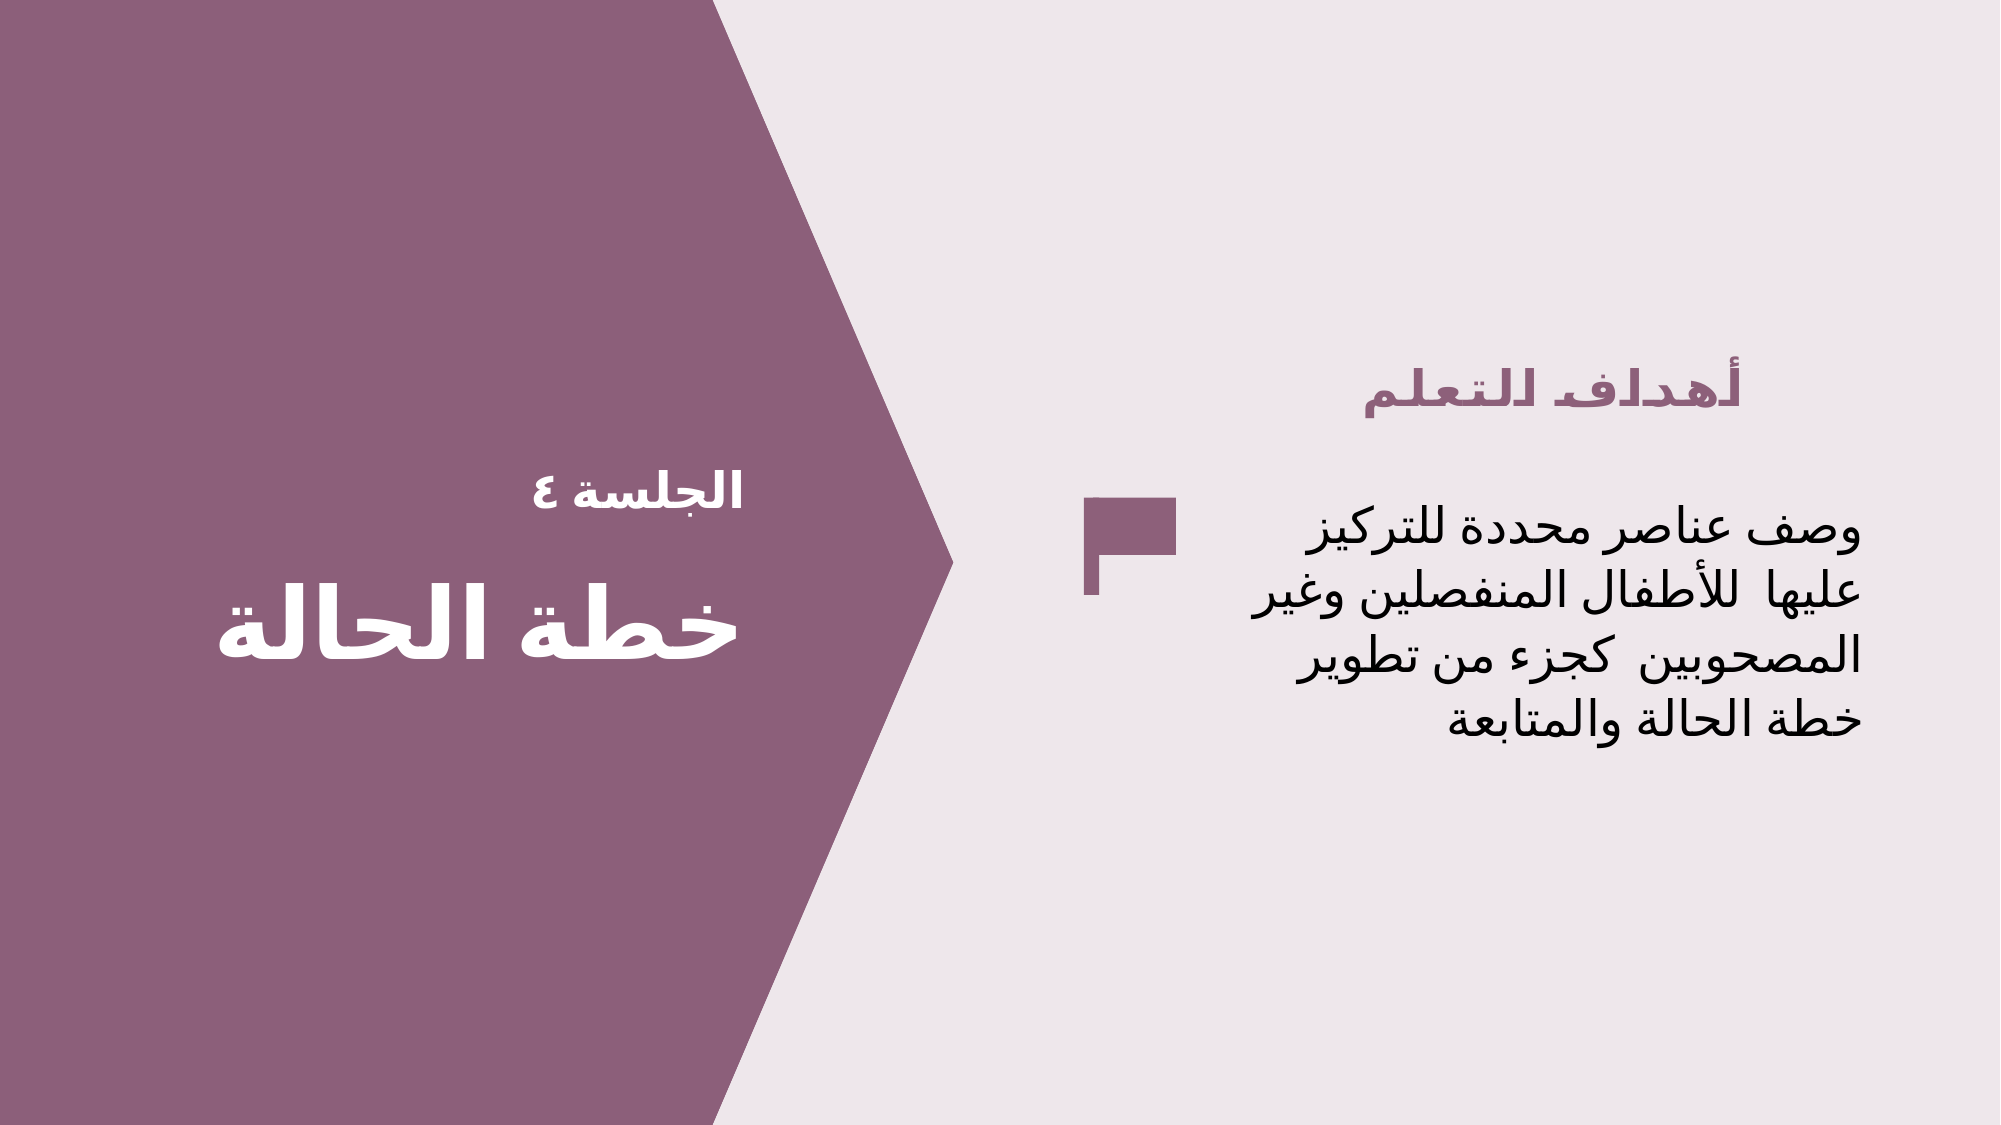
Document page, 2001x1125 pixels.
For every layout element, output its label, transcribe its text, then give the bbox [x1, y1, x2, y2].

text_box وصف عناصر محددة للتركيز عليها للأطفال المنفصلين وغير المصحوبين كجزء من تطوير خطة الحالة والمتابعة [1226, 482, 1880, 754]
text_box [1083, 497, 1176, 596]
text_box أهداف التعلم [1226, 349, 1880, 425]
text_box [0, 0, 954, 1125]
title الجلسة ٤ خطة الحالة [101, 527, 761, 620]
